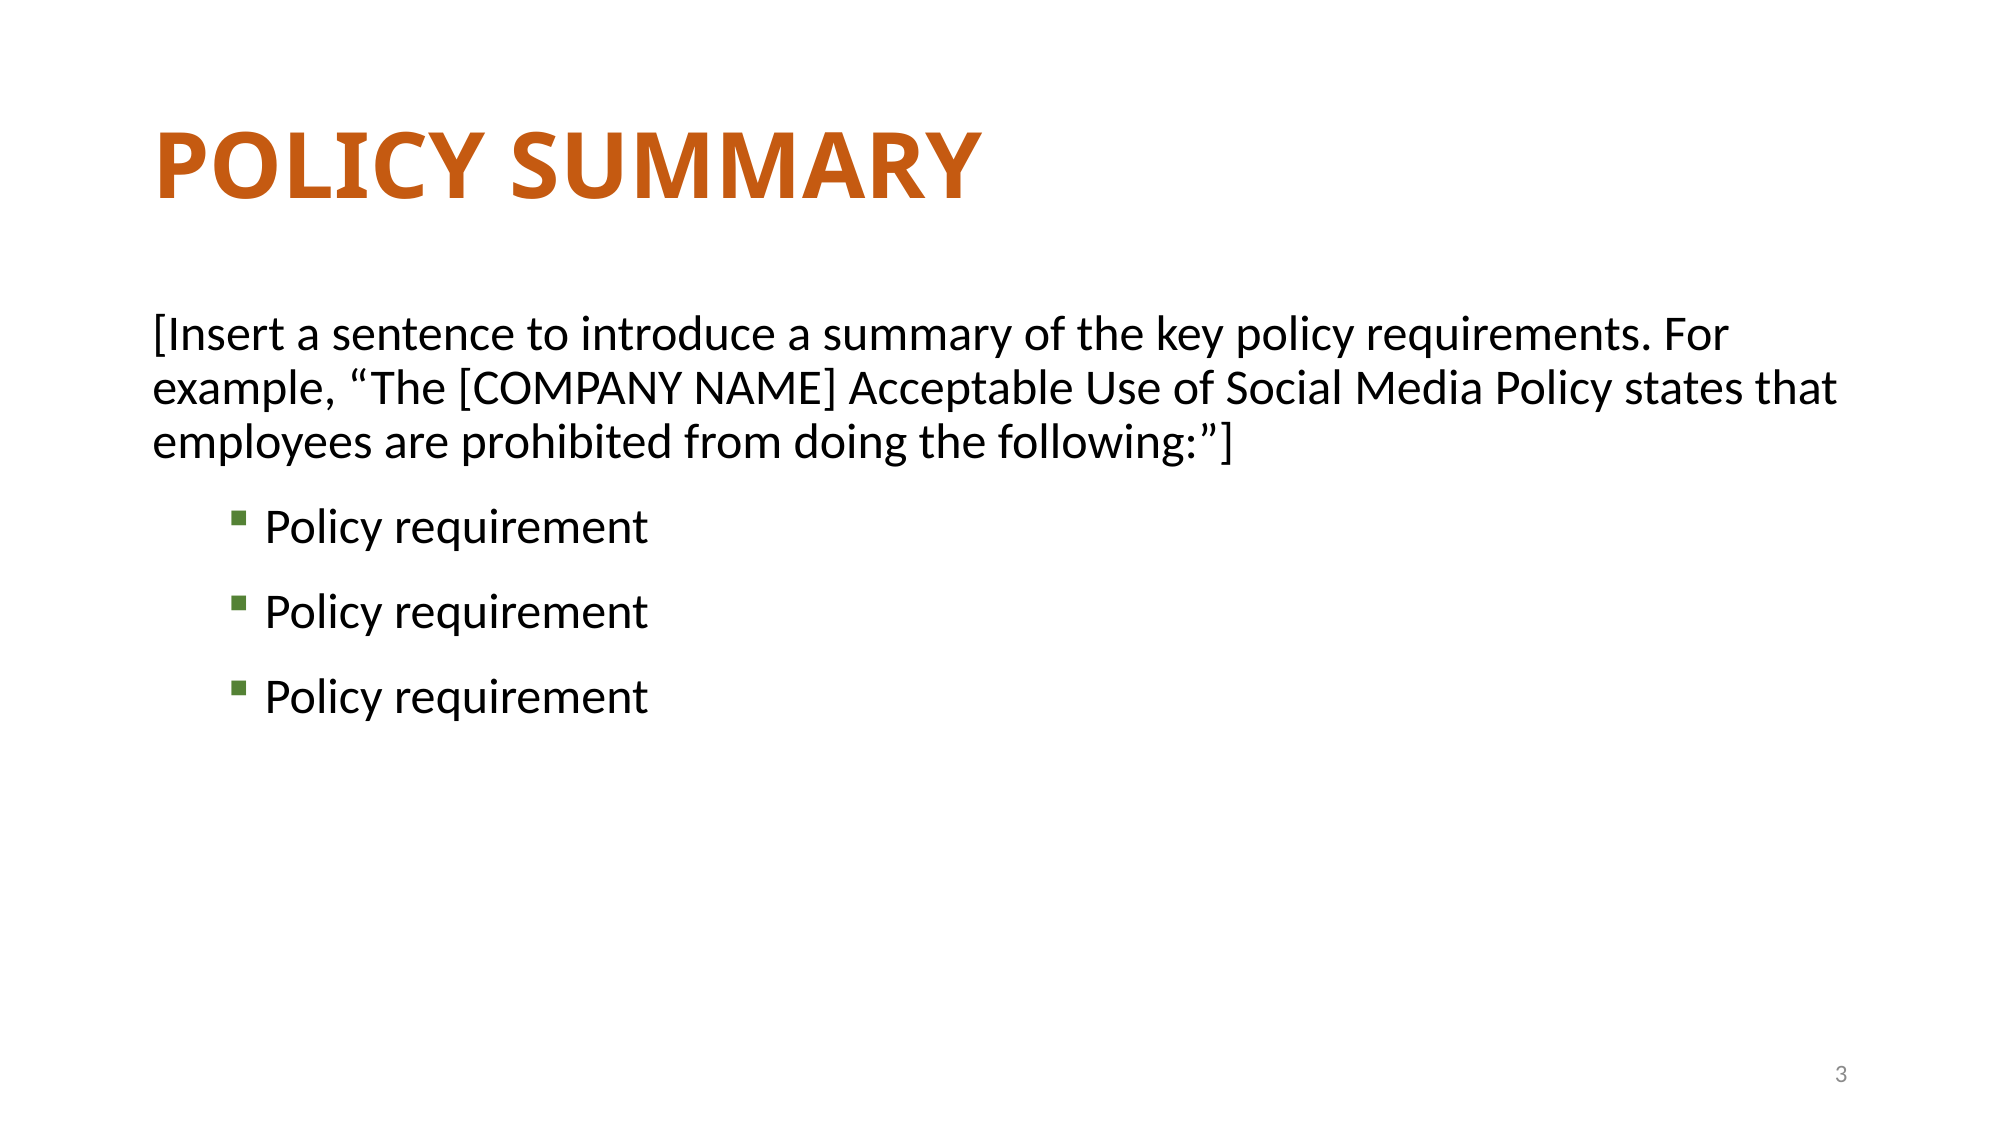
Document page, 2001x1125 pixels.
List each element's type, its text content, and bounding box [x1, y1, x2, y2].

title Policy Summary [137, 59, 1863, 278]
slide_number 3 [1412, 1042, 1863, 1103]
list [Insert a sentence to introduce a summary of the key policy requirements. For example, “The [COMPANY NAME] Acceptable Use of Social Media Policy states that employees are prohibited from doing the following:”] Policy requirement Policy requirement Policy requirement [137, 299, 1863, 1014]
